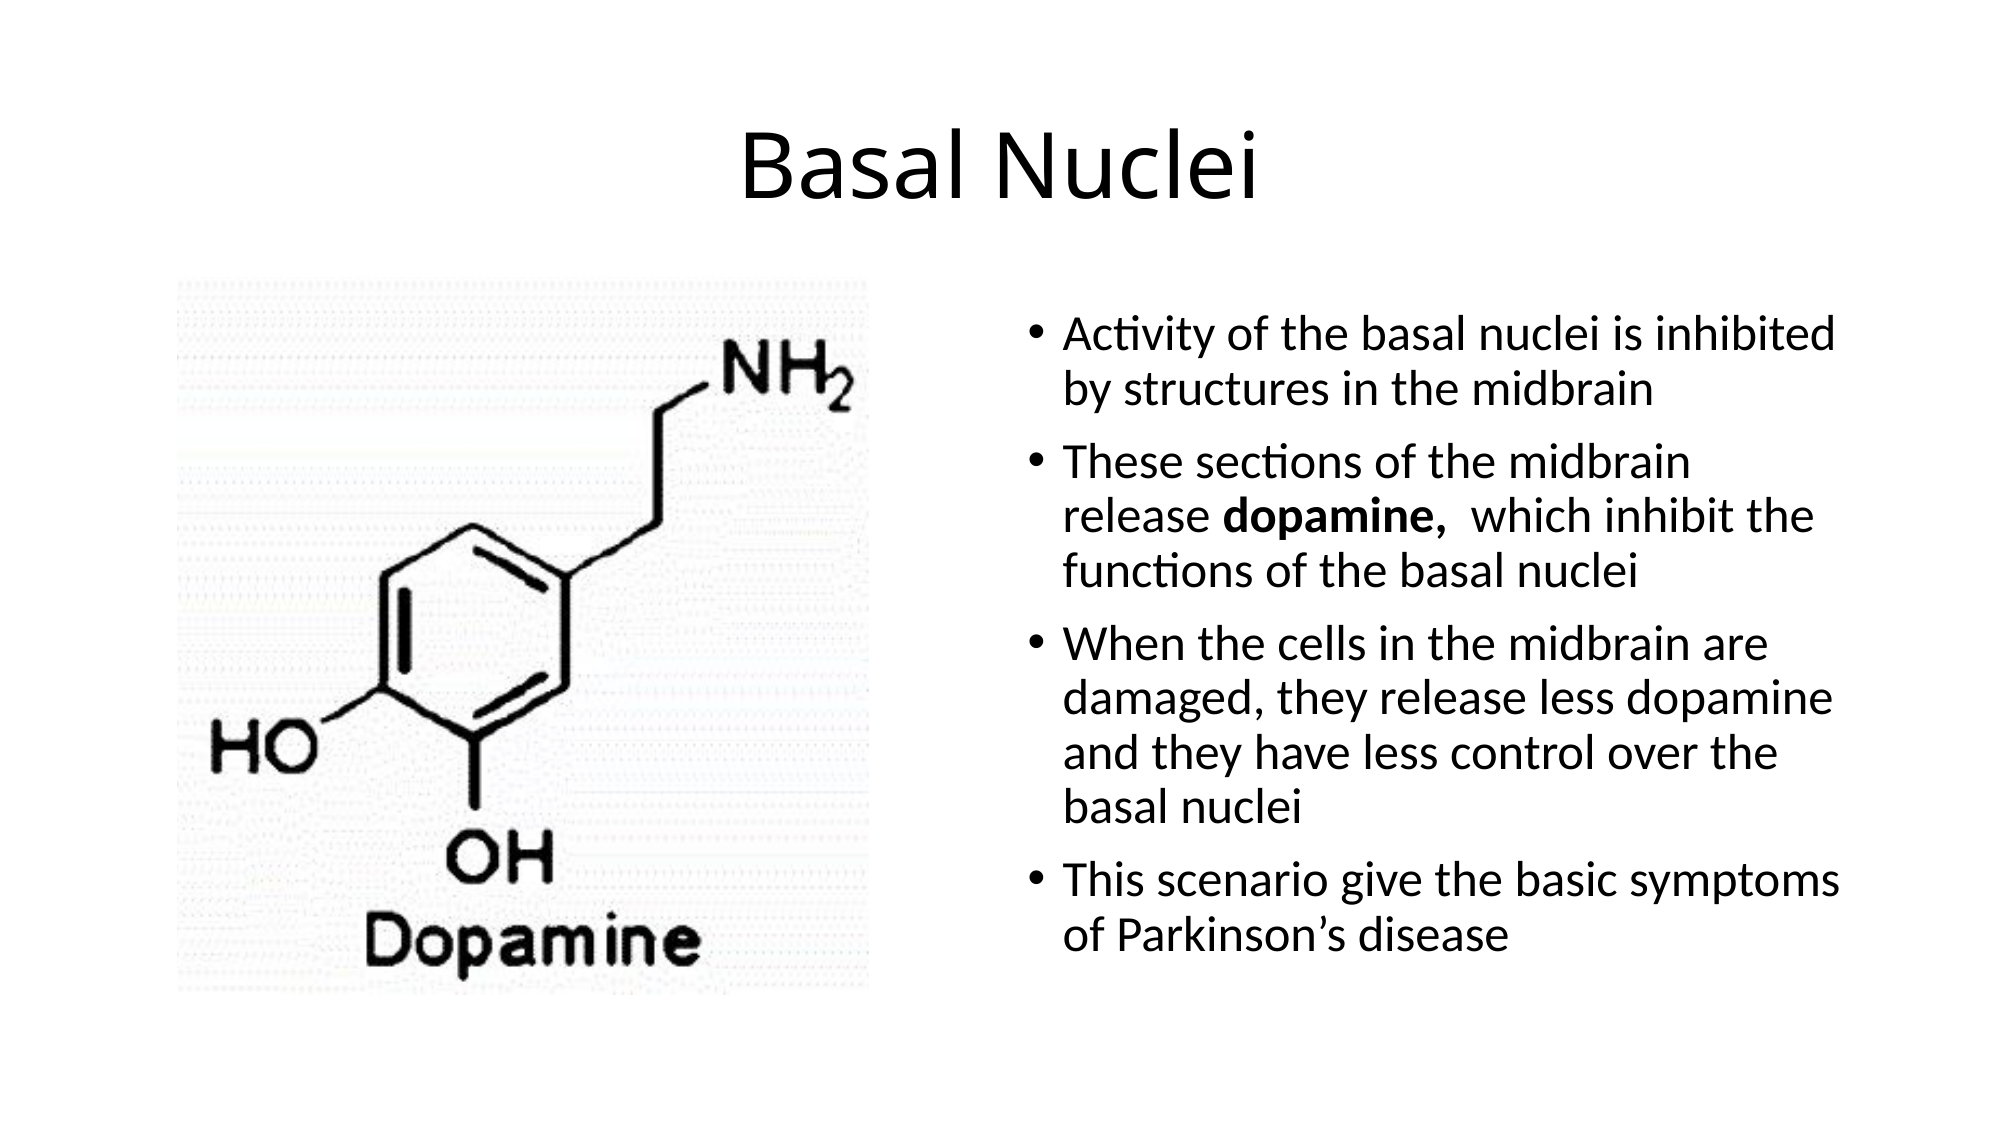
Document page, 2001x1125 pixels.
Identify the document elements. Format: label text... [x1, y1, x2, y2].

title Basal Nuclei [137, 59, 1863, 278]
list Activity of the basal nuclei is inhibited by structures in the midbrain These sections of the midbrain release dopamine, which inhibit the functions of the basal nuclei When the cells in the midbrain are damaged, they release less dopamine and they have less control over the basal nuclei This scenario give the basic symptoms of Parkinson’s disease [1012, 299, 1863, 1014]
picture [177, 277, 869, 995]
